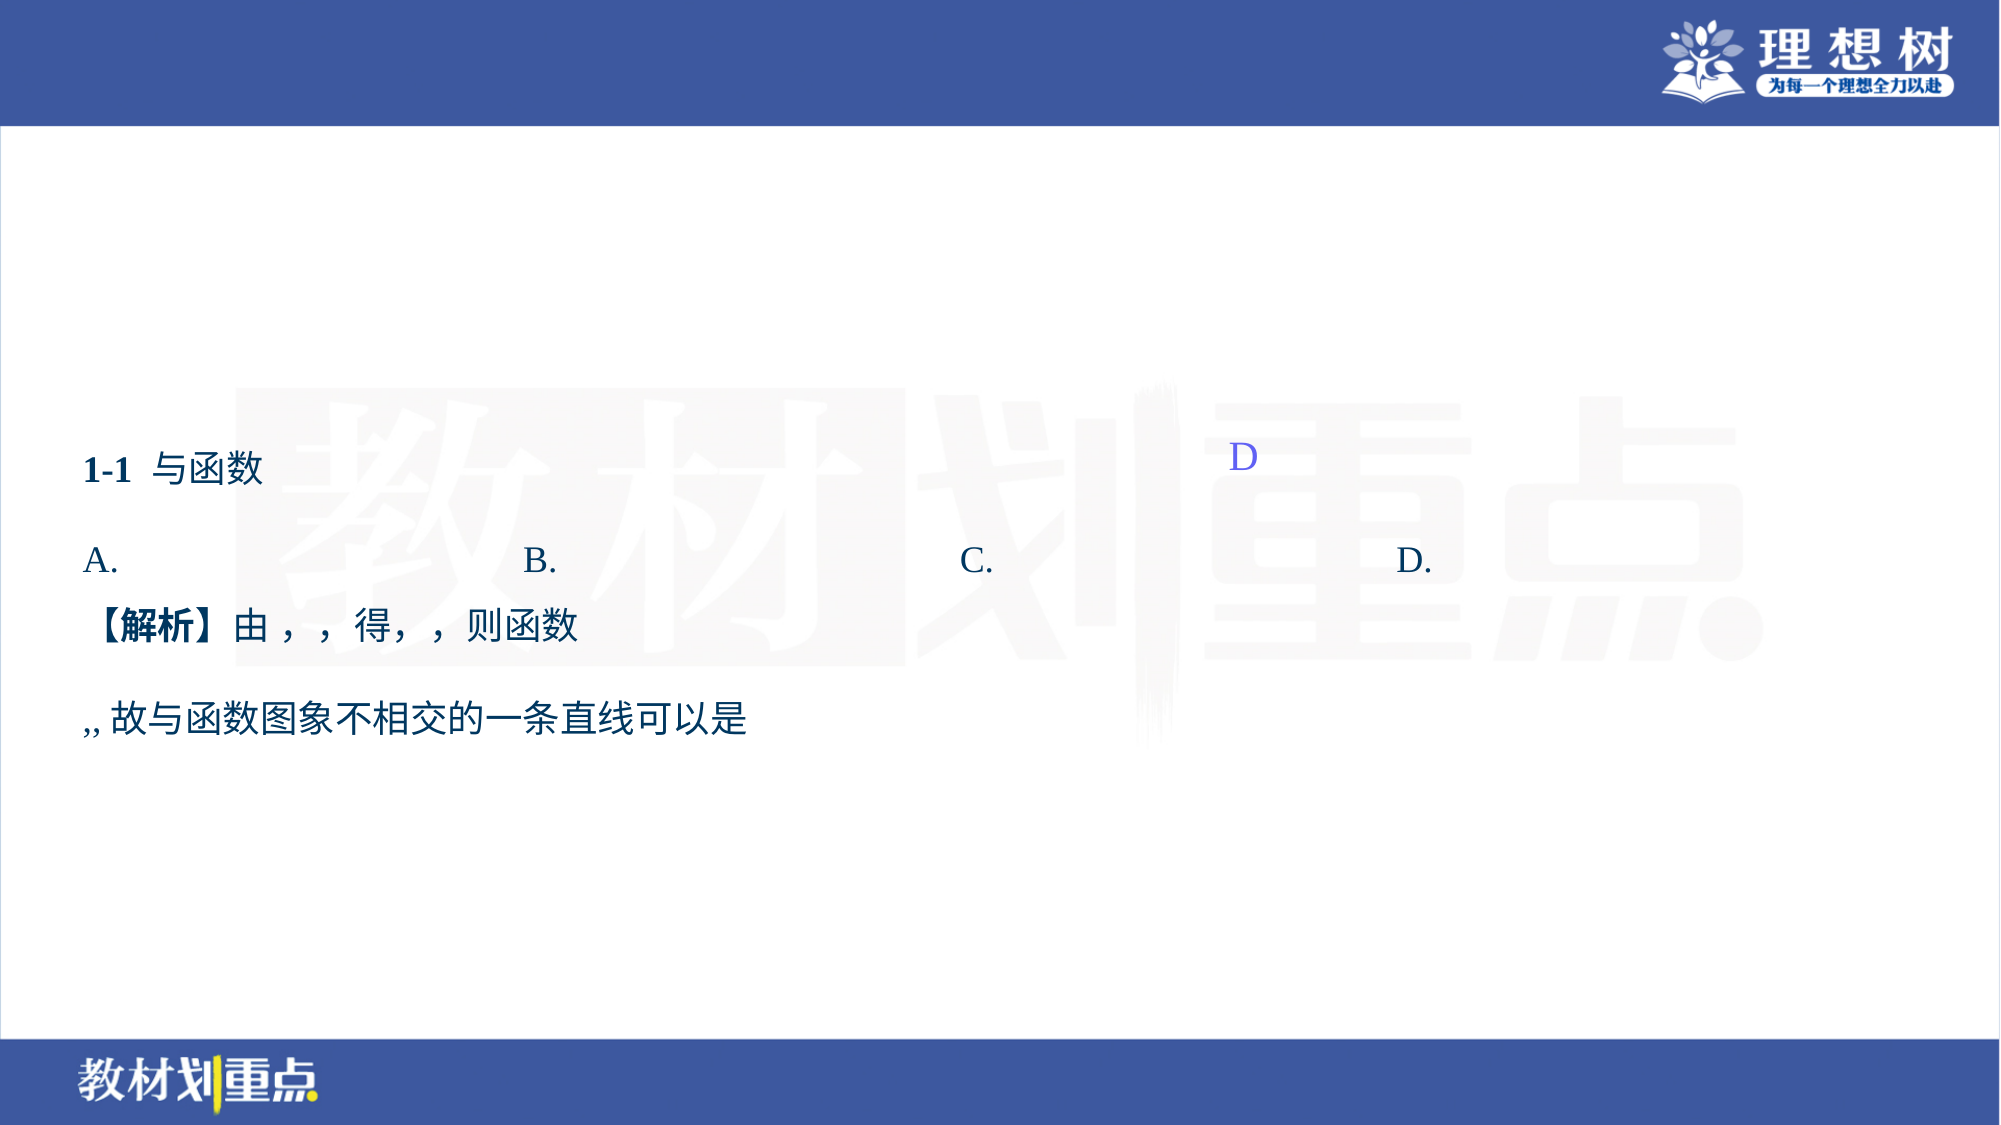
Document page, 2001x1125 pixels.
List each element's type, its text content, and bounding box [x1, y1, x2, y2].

text_box D [1213, 426, 1274, 477]
picture [0, 0, 2000, 1125]
